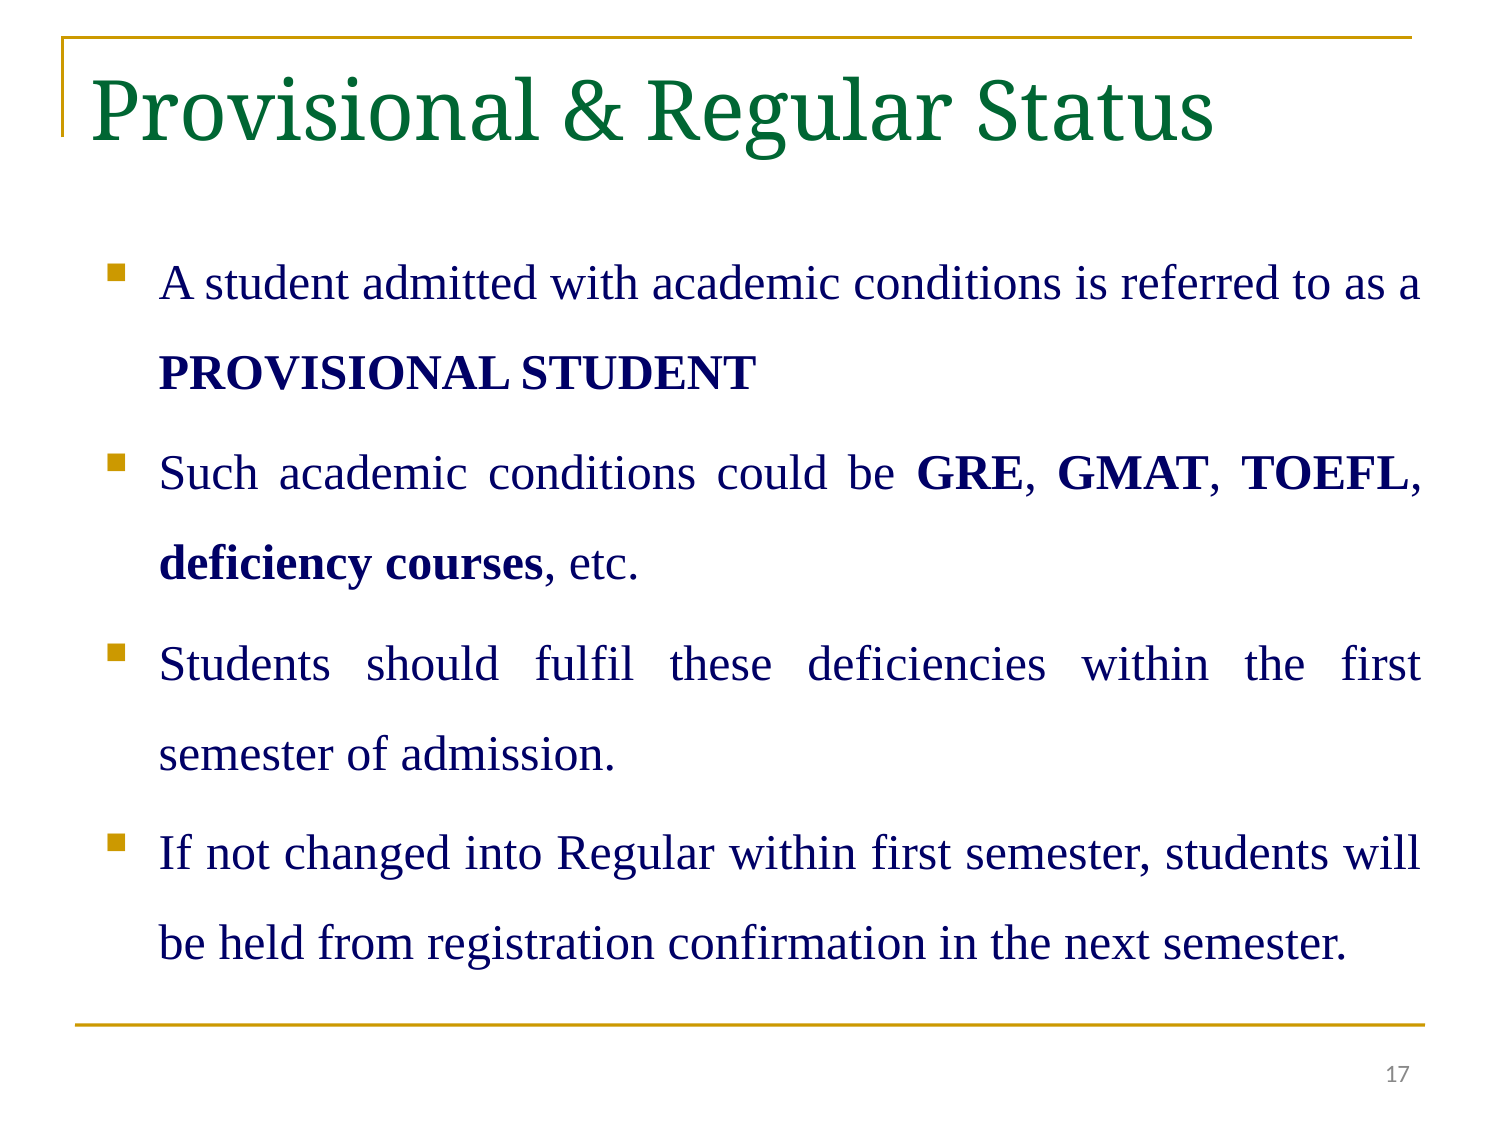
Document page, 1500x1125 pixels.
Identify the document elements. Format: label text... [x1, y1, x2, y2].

text_box 17 [1074, 1042, 1425, 1103]
text_box A student admitted with academic conditions is referred to as a PROVISIONAL STUDENT Such academic conditions could be GRE, GMAT, TOEFL, deficiency courses, etc. Students should fulfil these deficiencies within the first semester of admission. If not changed into Regular within first semester, students will be held from registration confirmation in the next semester. [87, 212, 1438, 1025]
text_box Provisional & Regular Status [75, 49, 1463, 188]
